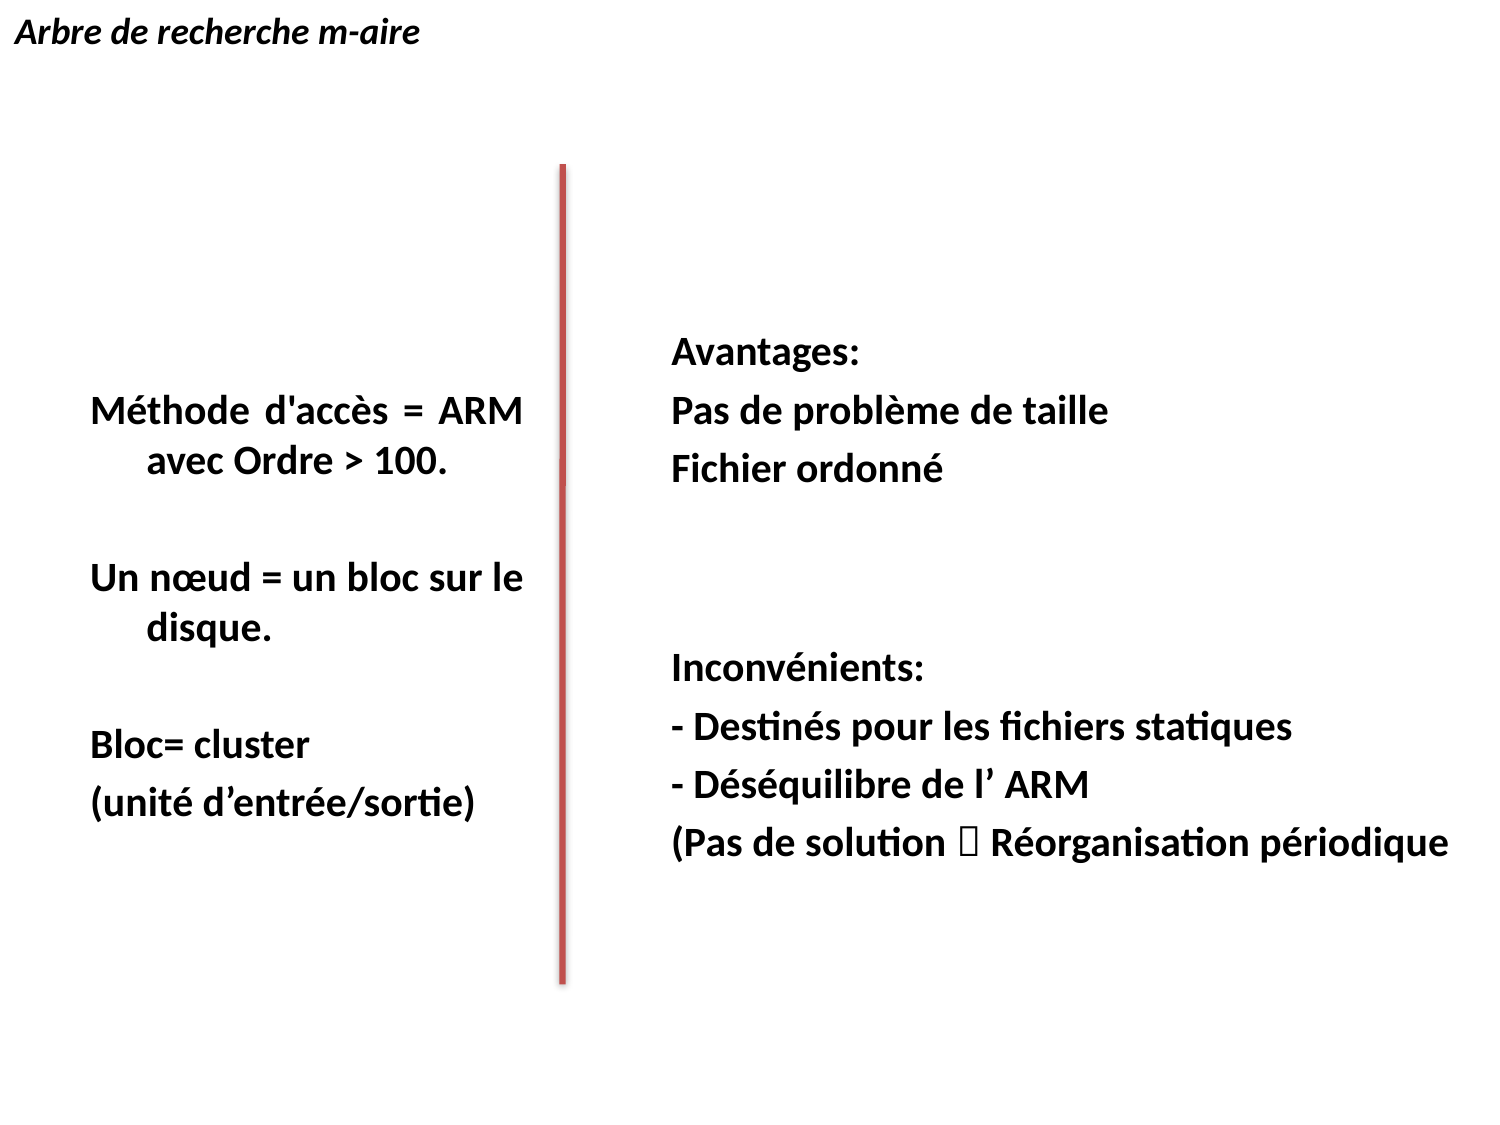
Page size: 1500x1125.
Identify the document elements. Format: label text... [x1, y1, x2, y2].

text_box Inconvénients: - Destinés pour les fichiers statiques - Déséquilibre de l’ ARM (Pas de solution  Réorganisation périodique [656, 632, 1489, 873]
list Méthode d'accès = ARM avec Ordre > 100. Un nœud = un bloc sur le disque. Bloc= cluster (unité d’entrée/sortie) [75, 375, 539, 898]
text_box Arbre de recherche m-aire [0, 0, 516, 60]
text_box Avantages: Pas de problème de taille Fichier ordonné [656, 316, 1219, 504]
